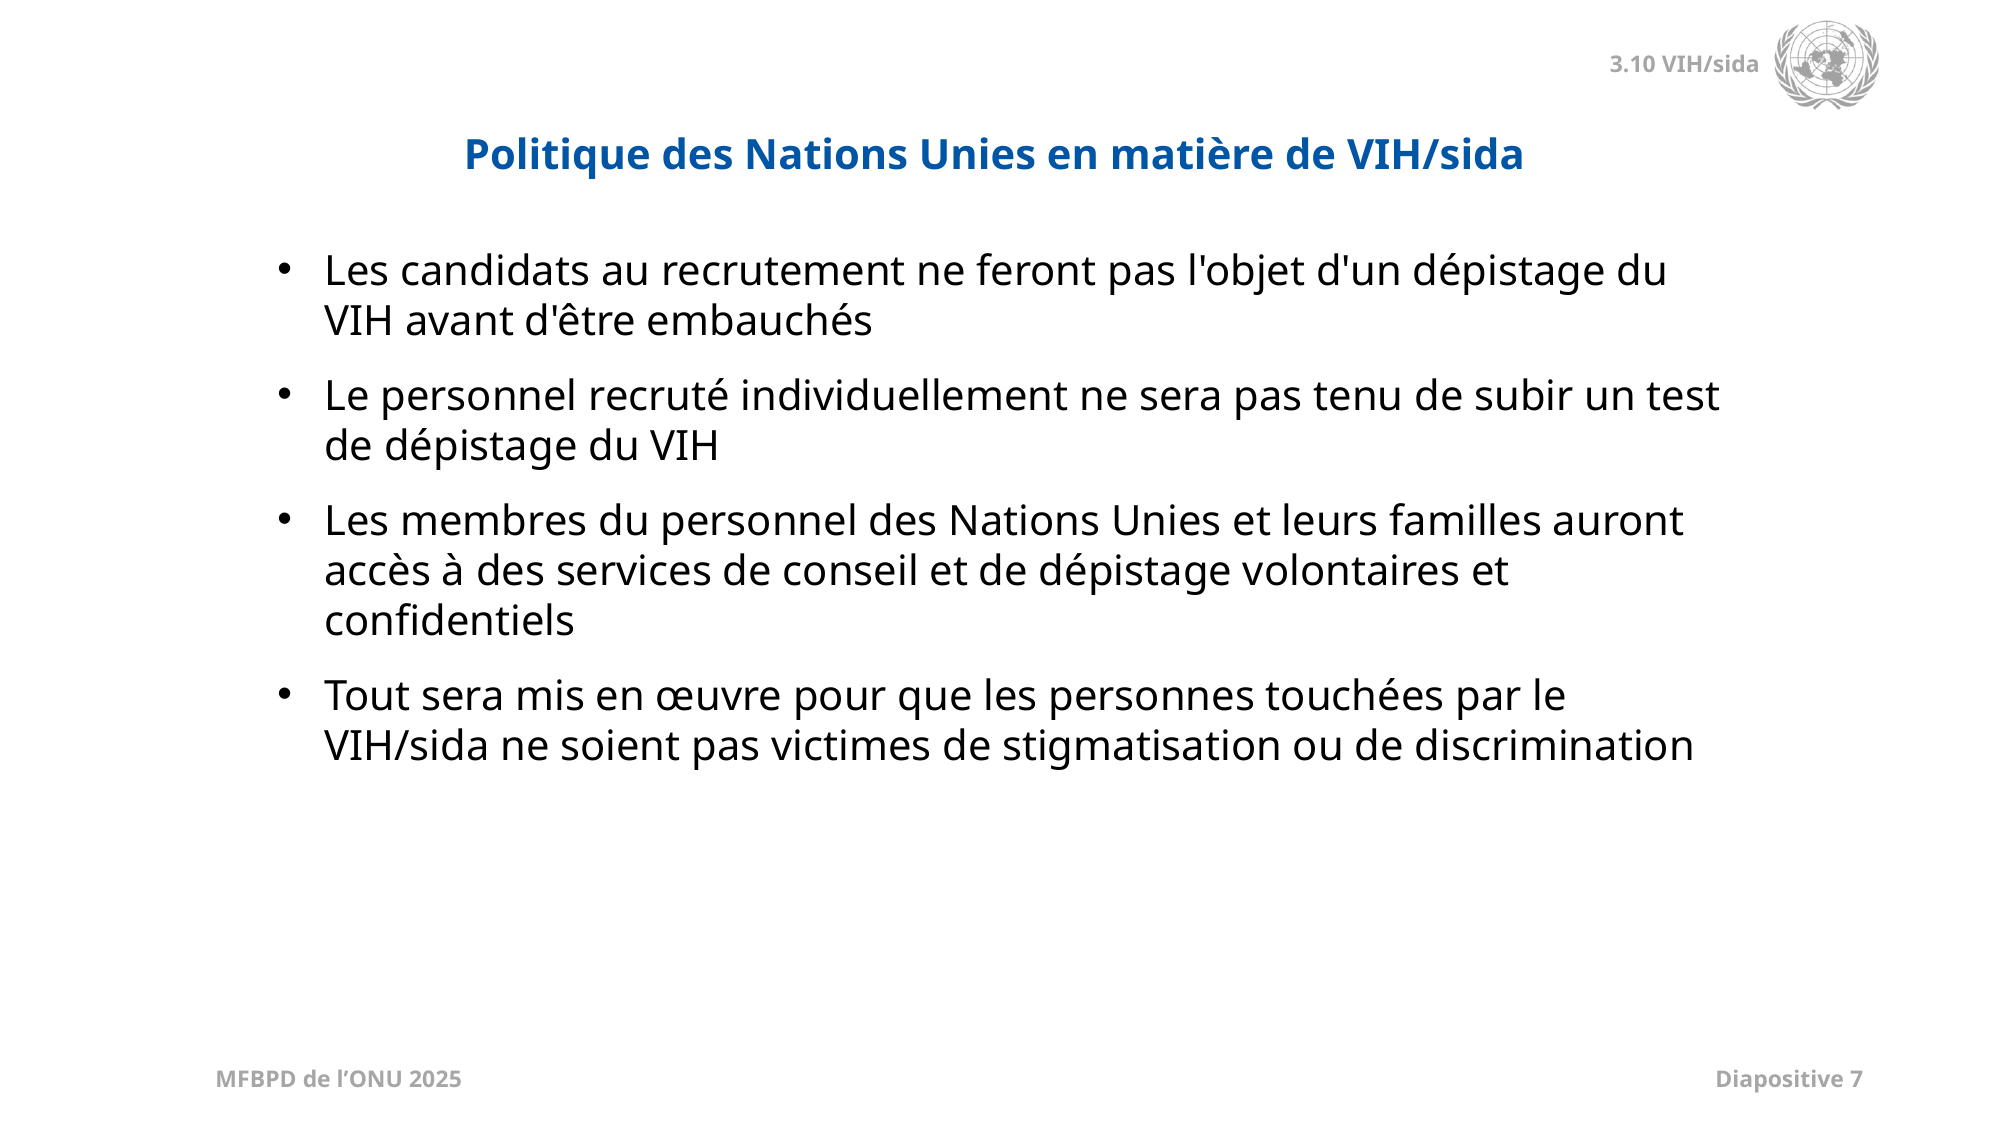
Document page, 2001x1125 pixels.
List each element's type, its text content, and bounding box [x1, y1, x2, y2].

text_box Politique des Nations Unies en matière de VIH/sida [204, 120, 1796, 186]
text_box Les candidats au recrutement ne feront pas l'objet d'un dépistage du VIH avant d'être embauchés Le personnel recruté individuellement ne sera pas tenu de subir un test de dépistage du VIH Les membres du personnel des Nations Unies et leurs familles auront accès à des services de conseil et de dépistage volontaires et confidentiels Tout sera mis en œuvre pour que les personnes touchées par le VIH/sida ne soient pas victimes de stigmatisation ou de discrimination [262, 235, 1739, 852]
